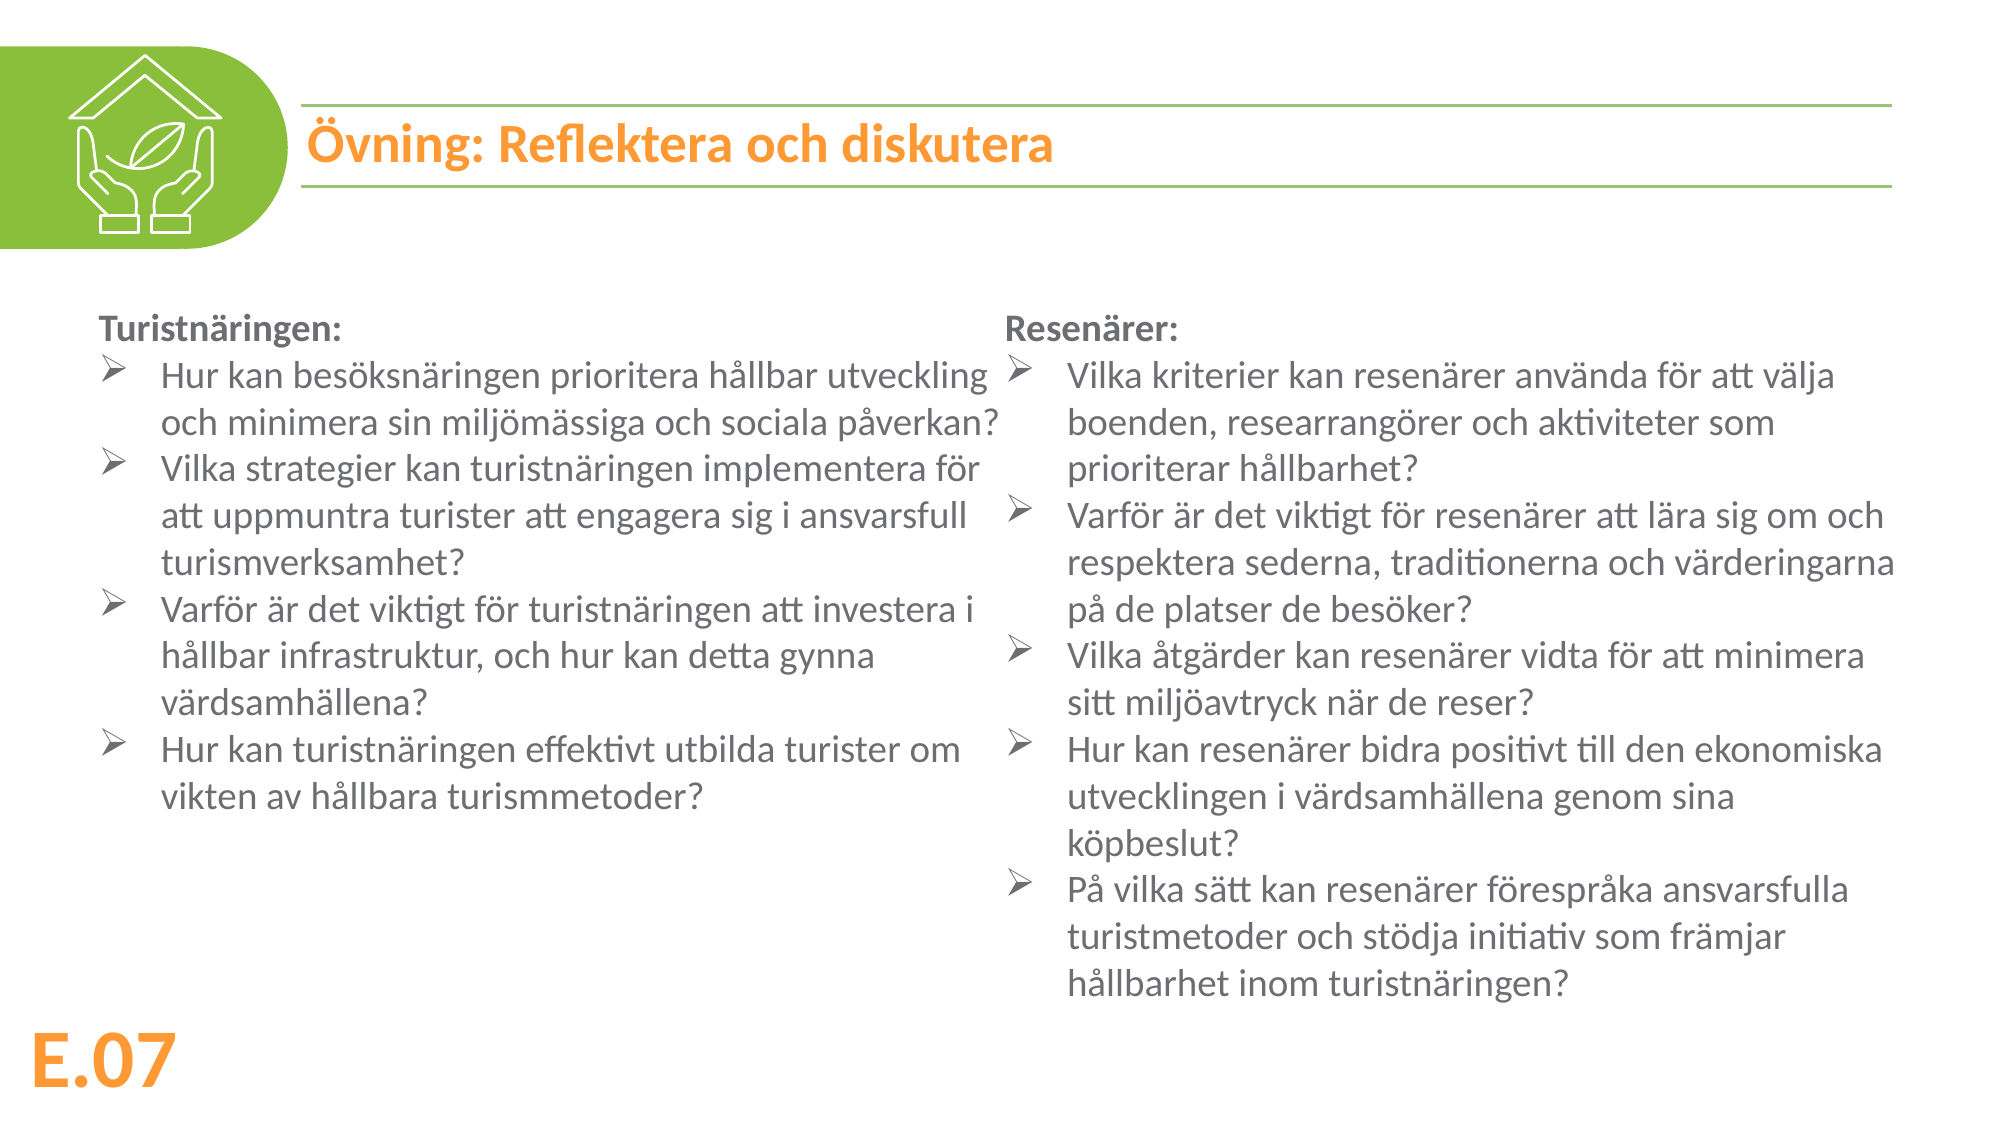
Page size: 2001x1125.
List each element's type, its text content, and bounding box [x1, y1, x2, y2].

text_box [68, 54, 222, 233]
list Övning: Reflektera och diskutera [287, 77, 1893, 249]
text_box E.07 [10, 1019, 298, 1125]
list Turistnäringen: Hur kan besöksnäringen prioritera hållbar utveckling och minimera sin miljömässiga och sociala påverkan? Vilka strategier kan turistnäringen implementera för att uppmuntra turister att engagera sig i ansvarsfull turismverksamhet? Varför är det viktigt för turistnäringen att investera i hållbar infrastruktur, och hur kan detta gynna värdsamhällena? Hur kan turistnäringen effektivt utbilda turister om vikten av hållbara turismmetoder? Resenärer: Vilka kriterier kan resenärer använda för att välja boenden, researrangörer och aktiviteter som prioriterar hållbarhet? Varför är det viktigt för resenärer att lära sig om och respektera sederna, traditionerna och värderingarna på de platser de besöker? Vilka åtgärder kan resenärer vidta för att minimera sitt miljöavtryck när de reser? Hur kan resenärer bidra positivt till den ekonomiska utvecklingen i värdsamhällena genom sina köpbeslut? På vilka sätt kan resenärer förespråka ansvarsfulla turistmetoder och stödja initiativ som främjar hållbarhet inom turistnäringen? [78, 282, 1931, 1051]
text_box [0, 46, 288, 249]
